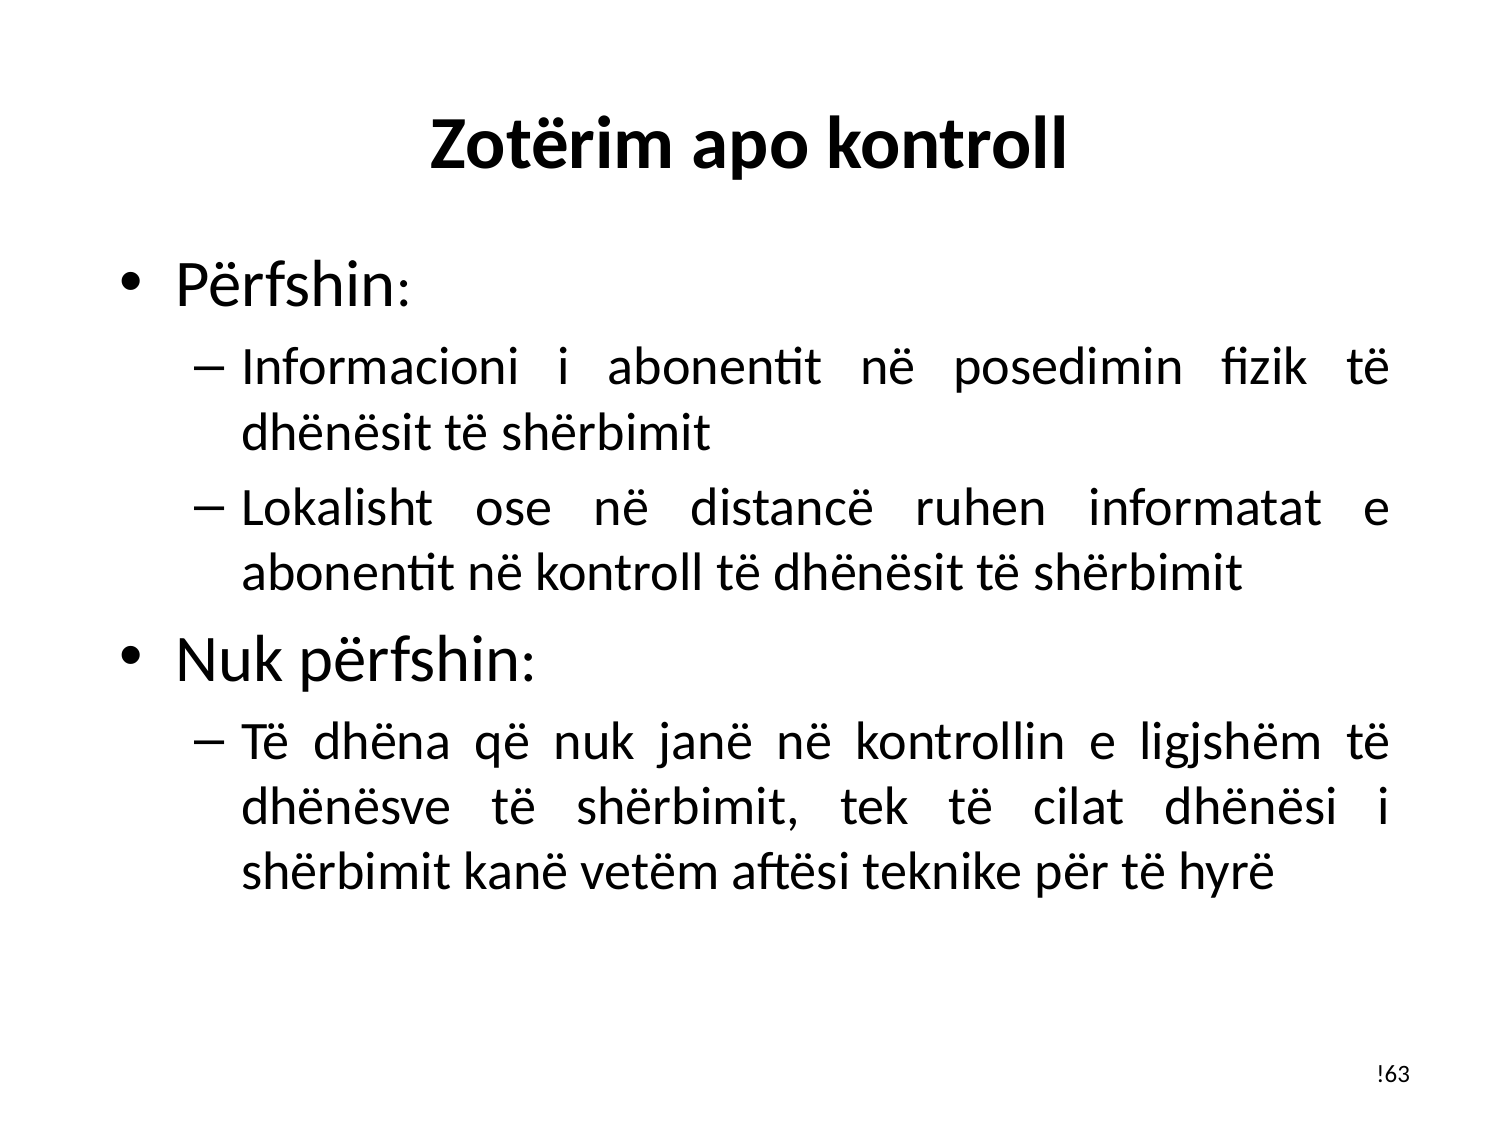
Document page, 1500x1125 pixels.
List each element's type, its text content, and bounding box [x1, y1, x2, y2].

title Zotërim apo kontroll [74, 44, 1426, 233]
slide_number !63 [1074, 1042, 1425, 1103]
list Përfshin: Informacioni i abonentit në posedimin fizik të dhënësit të shërbimit Lokalisht ose në distancë ruhen informatat e abonentit në kontroll të dhënësit të shërbimit Nuk përfshin: Të dhëna që nuk janë në kontrollin e ligjshëm të dhënësve të shërbimit, tek të cilat dhënësi i shërbimit kanë vetëm aftësi teknike për të hyrë [103, 232, 1408, 1043]
